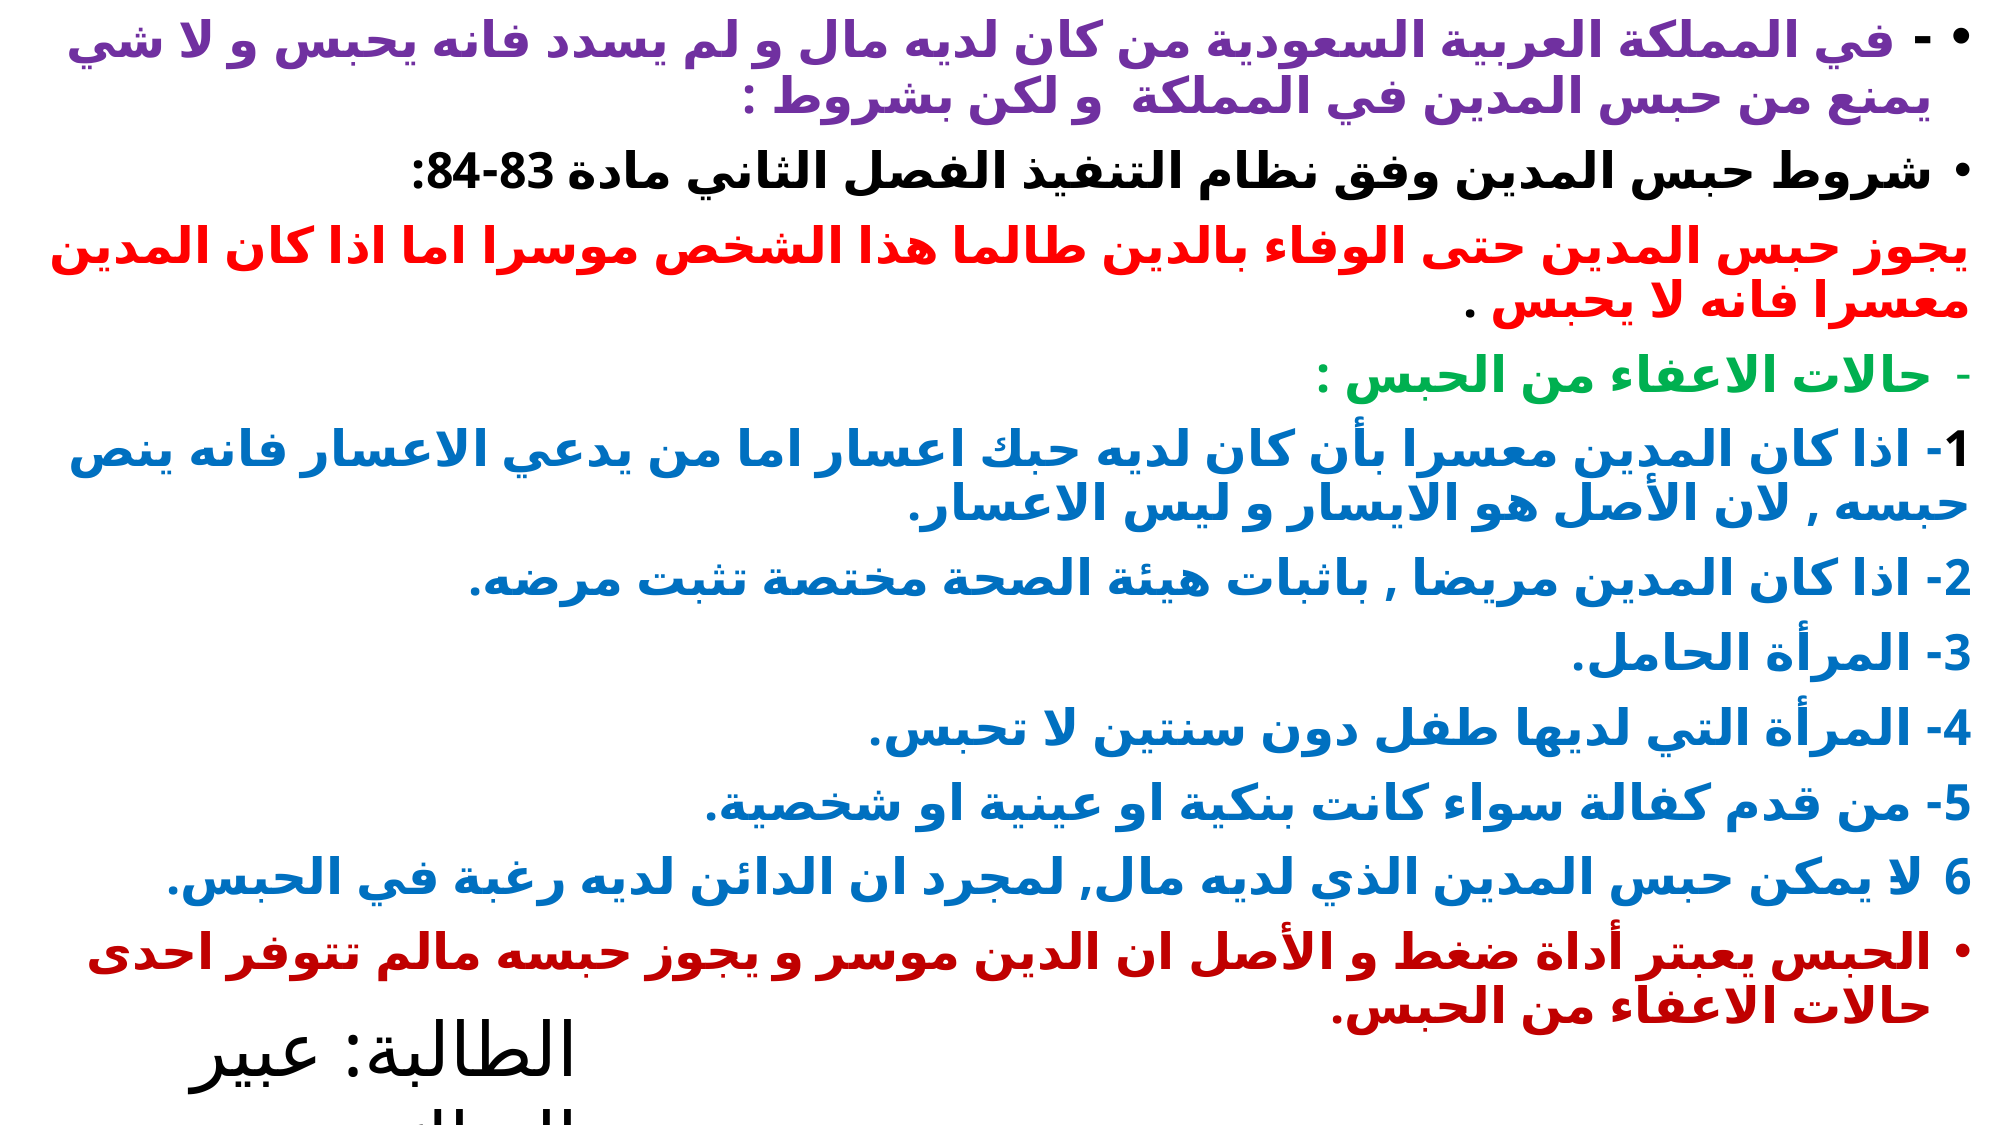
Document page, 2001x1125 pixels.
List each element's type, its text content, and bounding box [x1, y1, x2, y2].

list - في المملكة العربية السعودية من كان لديه مال و لم يسدد فانه يحبس و لا شي يمنع من حبس المدين في المملكة و لكن بشروط : شروط حبس المدين وفق نظام التنفيذ الفصل الثاني مادة 83-84: يجوز حبس المدين حتى الوفاء بالدين طالما هذا الشخص موسرا اما اذا كان المدين معسرا فانه لا يحبس . حالات الاعفاء من الحبس : 1- اذا كان المدين معسرا بأن كان لديه حبك اعسار اما من يدعي الاعسار فانه ينص حبسه , لان الأصل هو الايسار و ليس الاعسار. 2- اذا كان المدين مريضا , باثبات هيئة الصحة مختصة تثبت مرضه. 3- المرأة الحامل. 4- المرأة التي لديها طفل دون سنتين لا تحبس. 5- من قدم كفالة سواء كانت بنكية او عينية او شخصية. 6-لا يمكن حبس المدين الذي لديه مال, لمجرد ان الدائن لديه رغبة في الحبس. الحبس يعبتر أداة ضغط و الأصل ان الدين موسر و يجوز حبسه مالم تتوفر احدى حالات الاعفاء من الحبس. [17, 0, 1987, 1014]
text_box الطالبة: عبير البراك [0, 993, 593, 1125]
